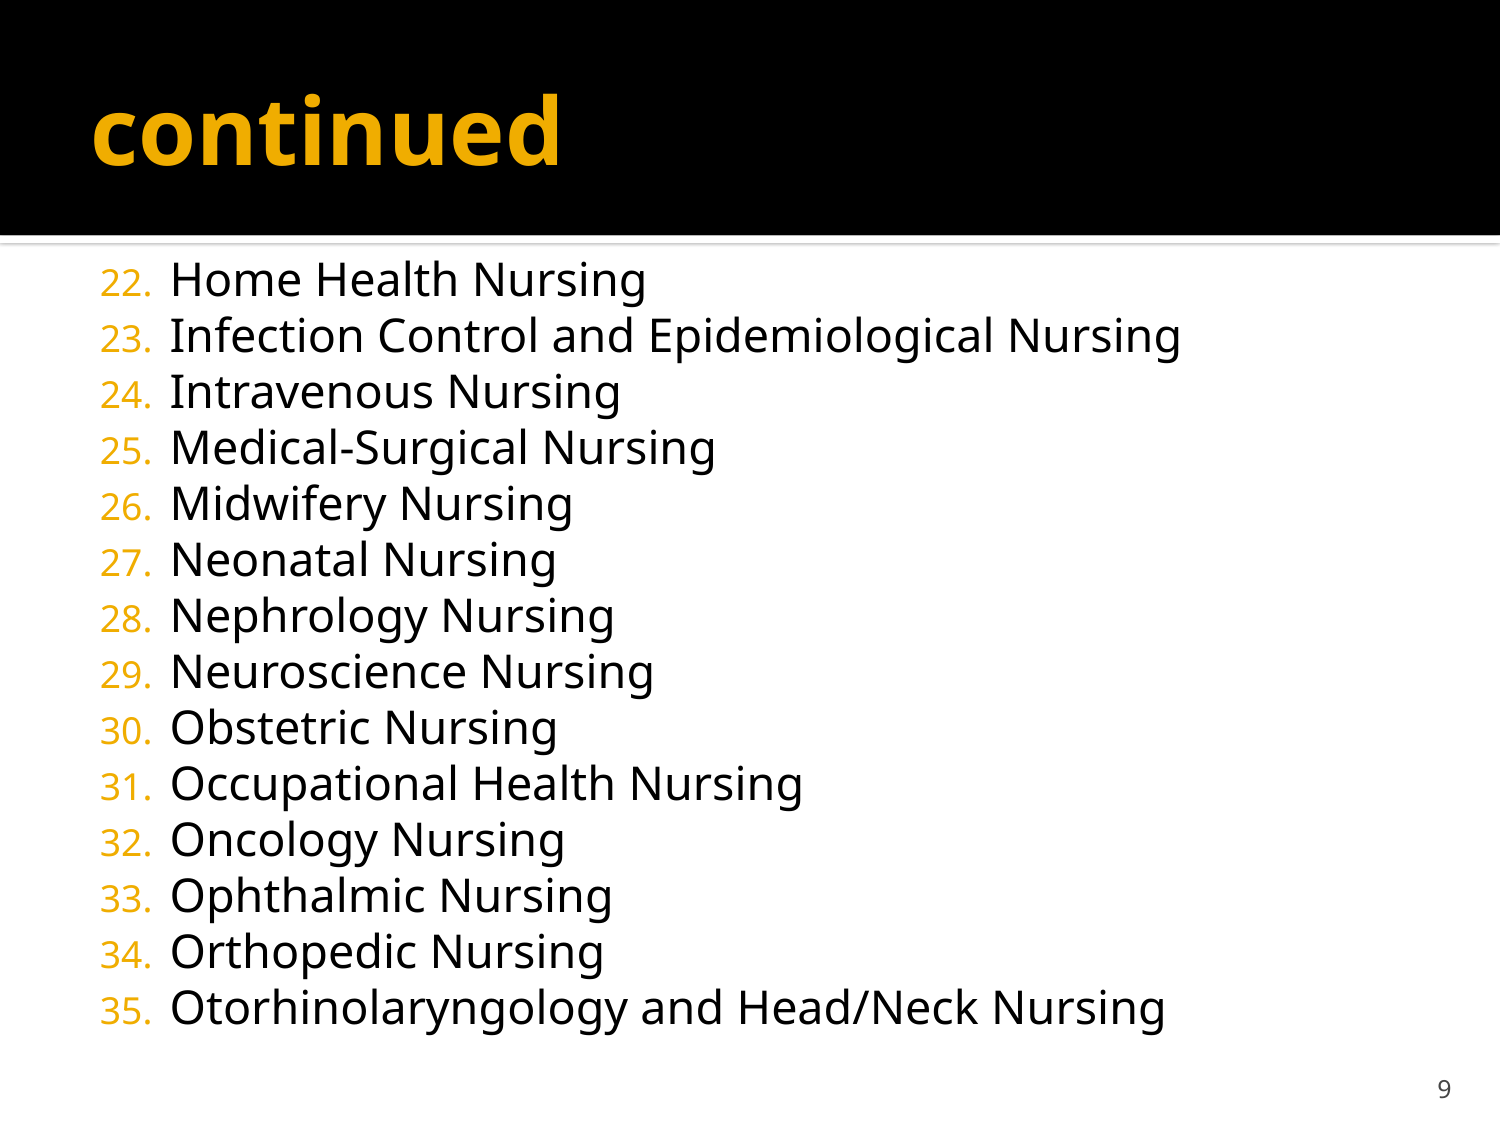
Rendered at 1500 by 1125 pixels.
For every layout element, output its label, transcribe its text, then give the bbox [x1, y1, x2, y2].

title continued [75, 25, 1425, 231]
slide_number 9 [1345, 1062, 1467, 1108]
list Home Health Nursing Infection Control and Epidemiological Nursing Intravenous Nursing Medical-Surgical Nursing Midwifery Nursing Neonatal Nursing Nephrology Nursing Neuroscience Nursing Obstetric Nursing Occupational Health Nursing Oncology Nursing Ophthalmic Nursing Orthopedic Nursing Otorhinolaryngology and Head/Neck Nursing [75, 234, 1425, 1050]
